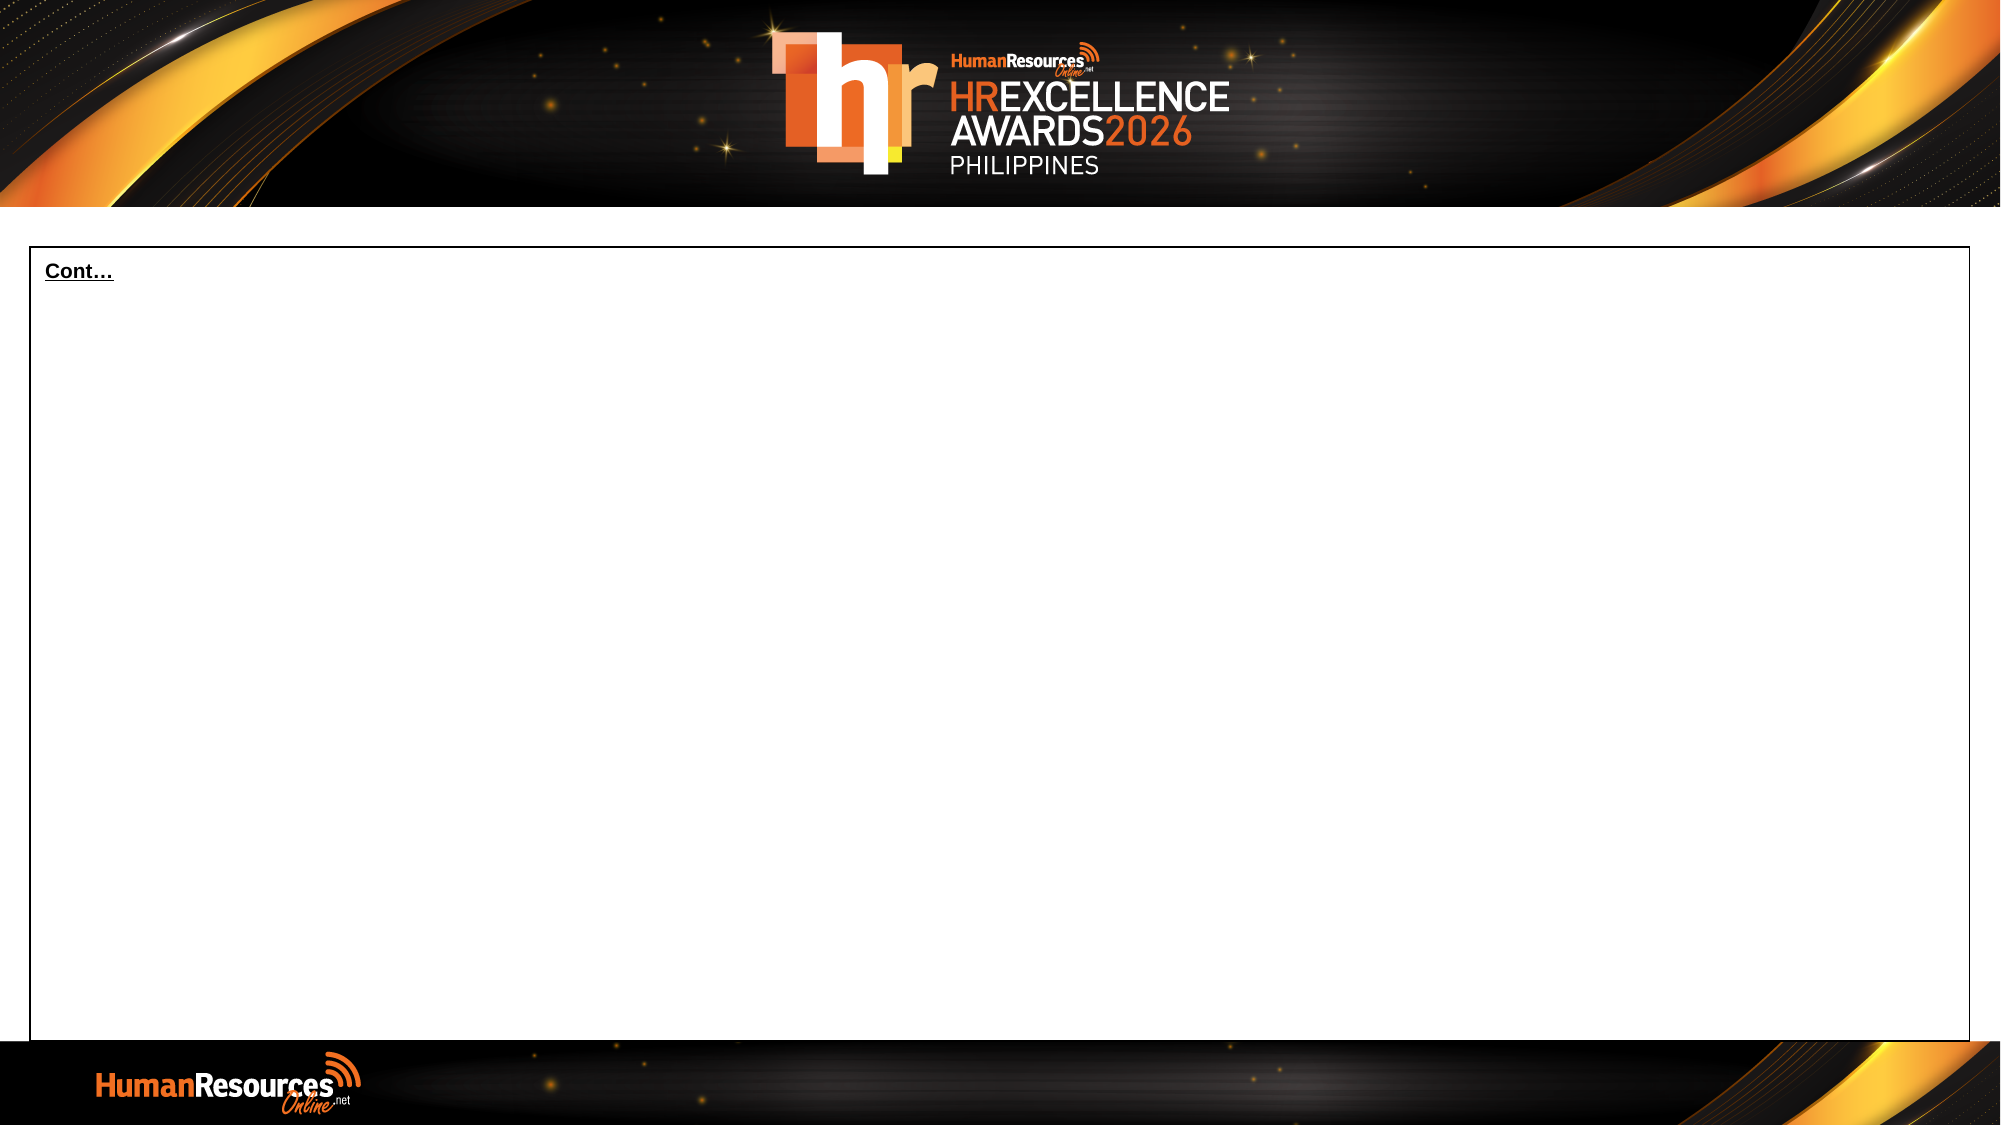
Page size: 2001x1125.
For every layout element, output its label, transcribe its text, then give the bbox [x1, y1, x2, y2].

text_box Cont… [30, 246, 1970, 1042]
picture [0, 0, 2001, 1125]
